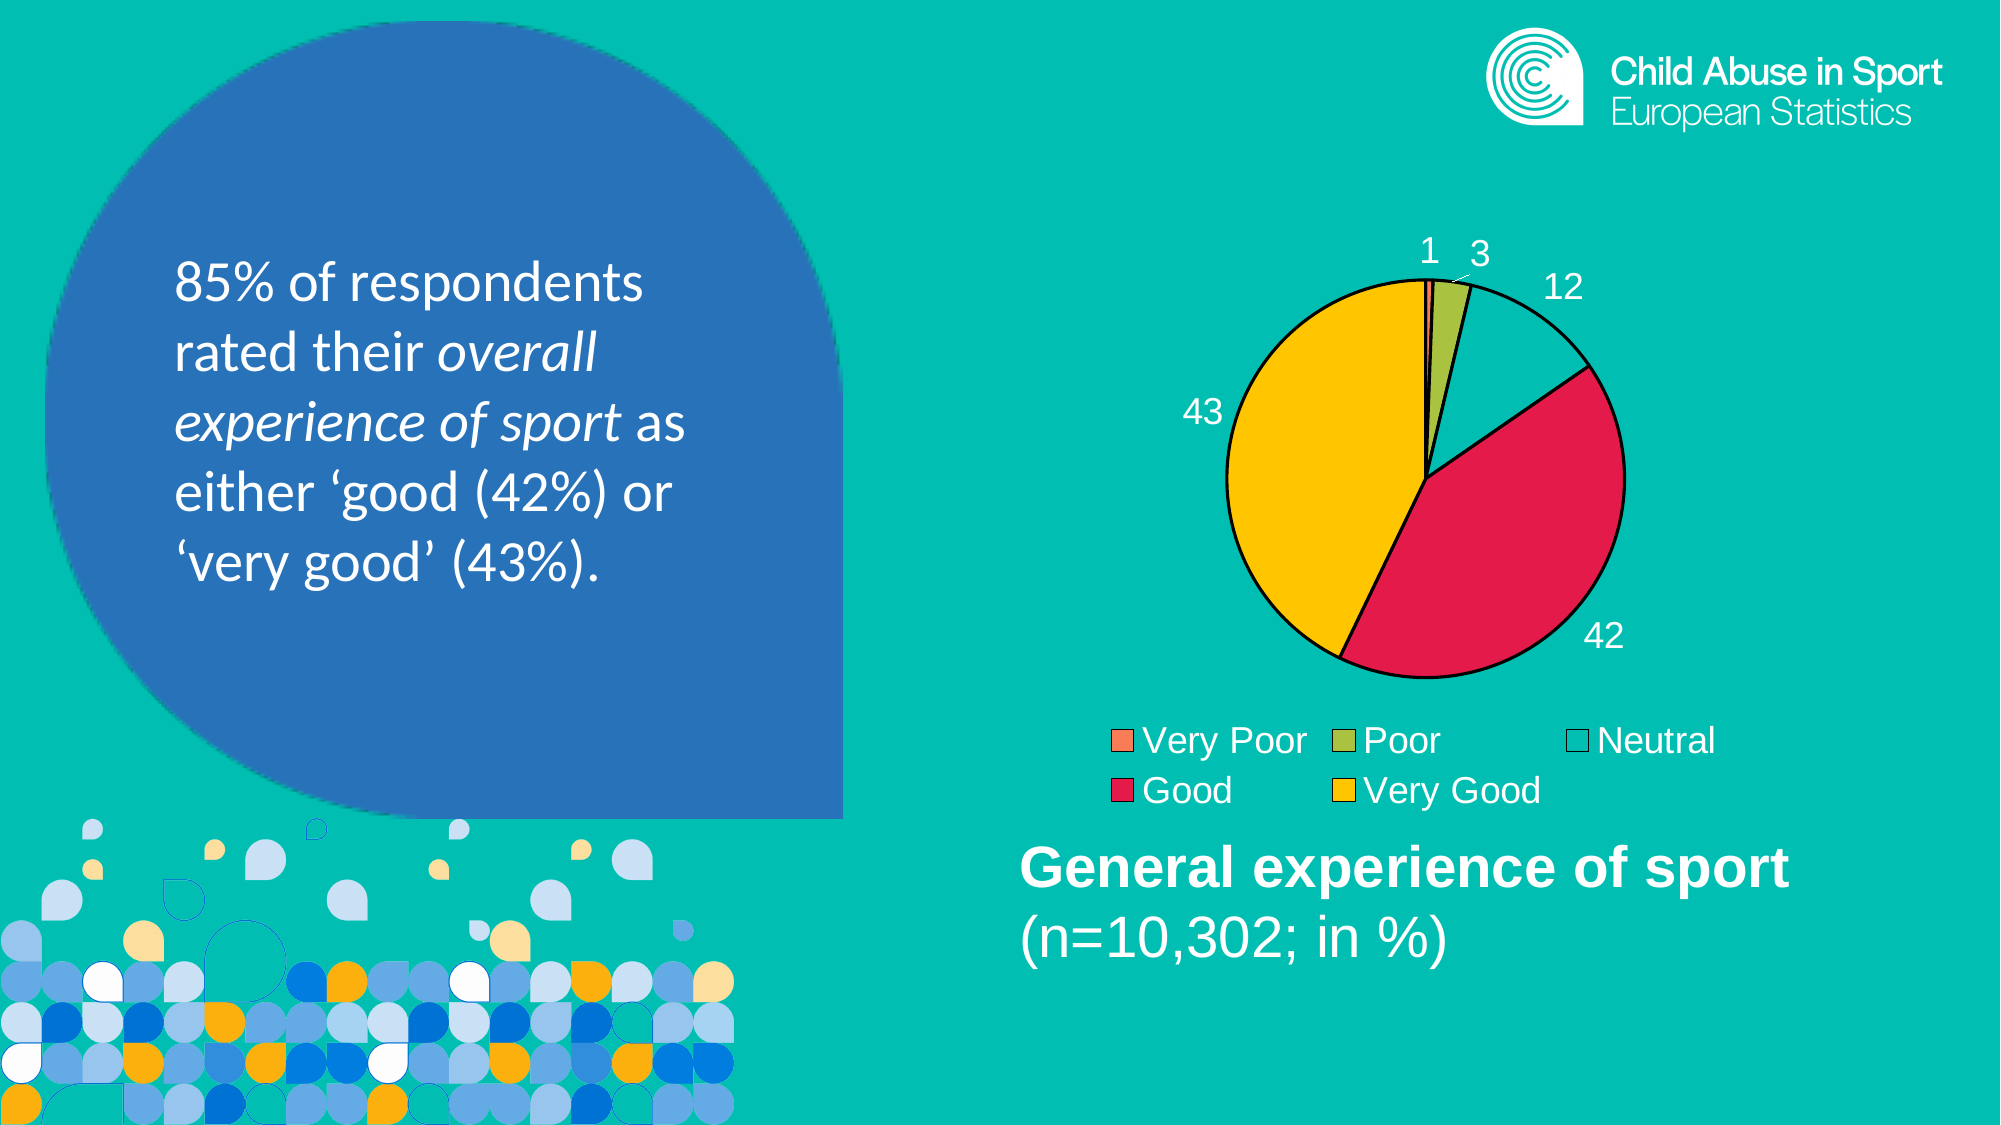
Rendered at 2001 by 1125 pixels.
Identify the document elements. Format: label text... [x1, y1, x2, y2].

picture [1429, 0, 2000, 182]
picture [0, 21, 843, 1125]
text_box General experience of sport (n=10,302; in %) [1004, 822, 1823, 977]
chart [908, 216, 1919, 819]
